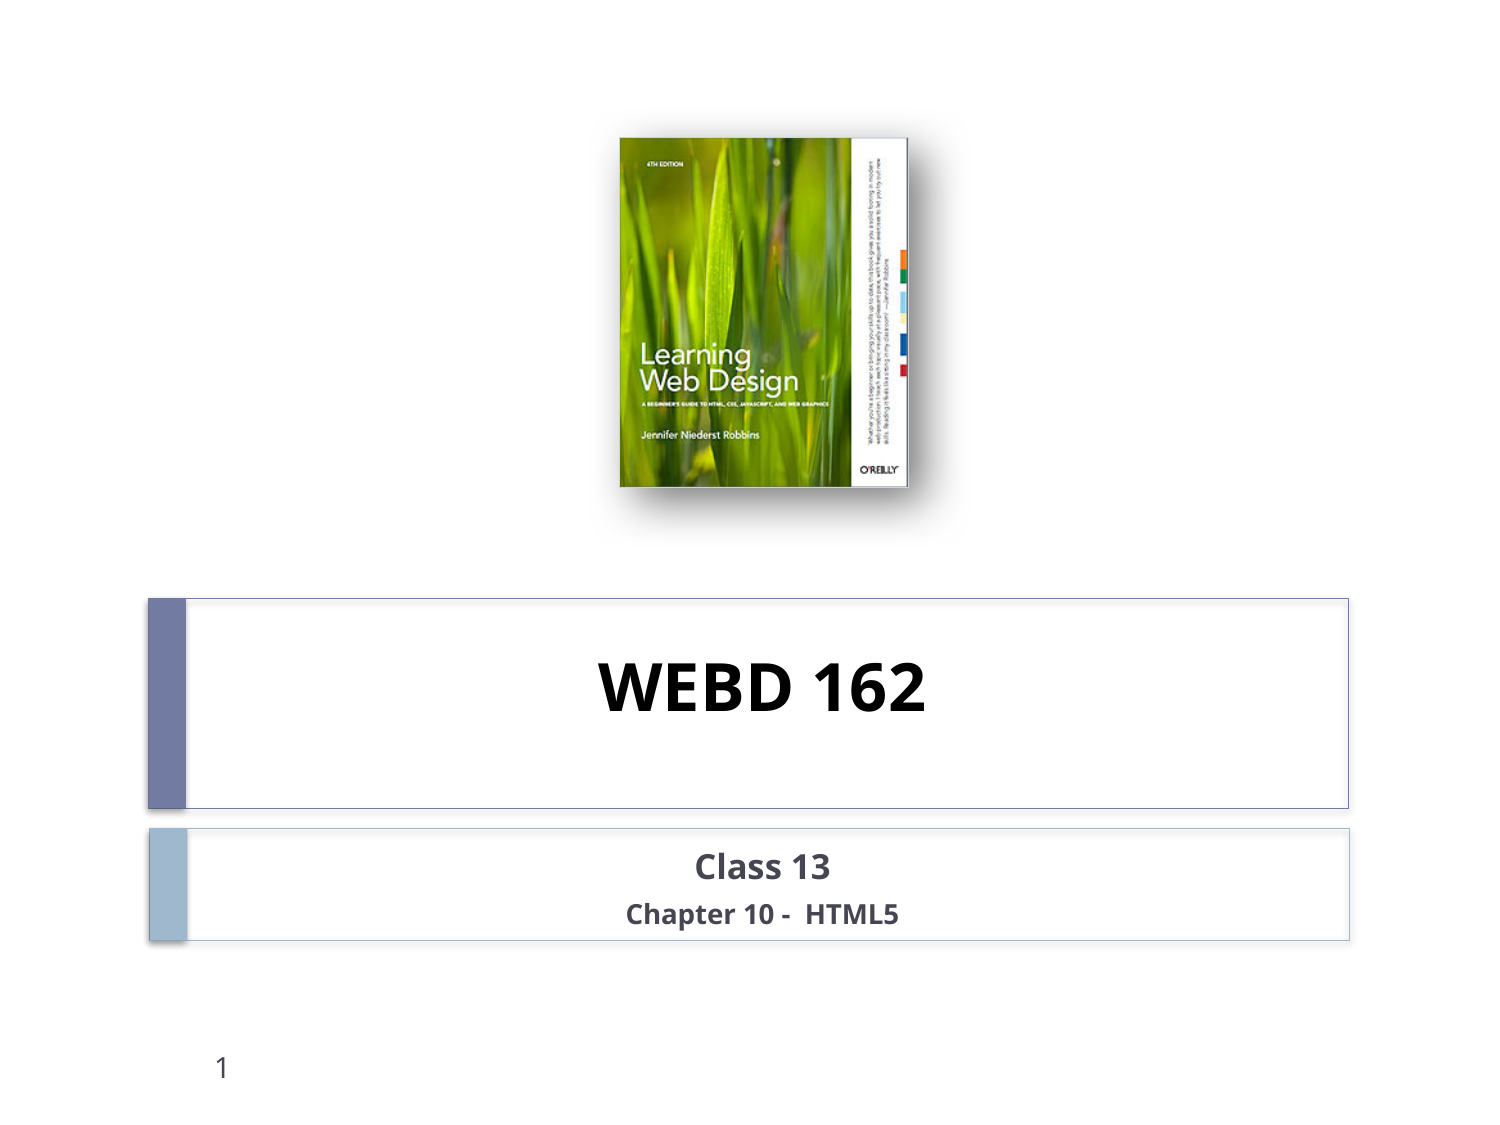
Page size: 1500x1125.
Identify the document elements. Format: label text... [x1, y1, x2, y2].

picture [618, 137, 908, 488]
slide_number 1 [199, 1042, 400, 1103]
title WEBD 162 [200, 637, 1325, 800]
subtitle Class 13 Chapter 10 - HTML5 [200, 837, 1325, 938]
